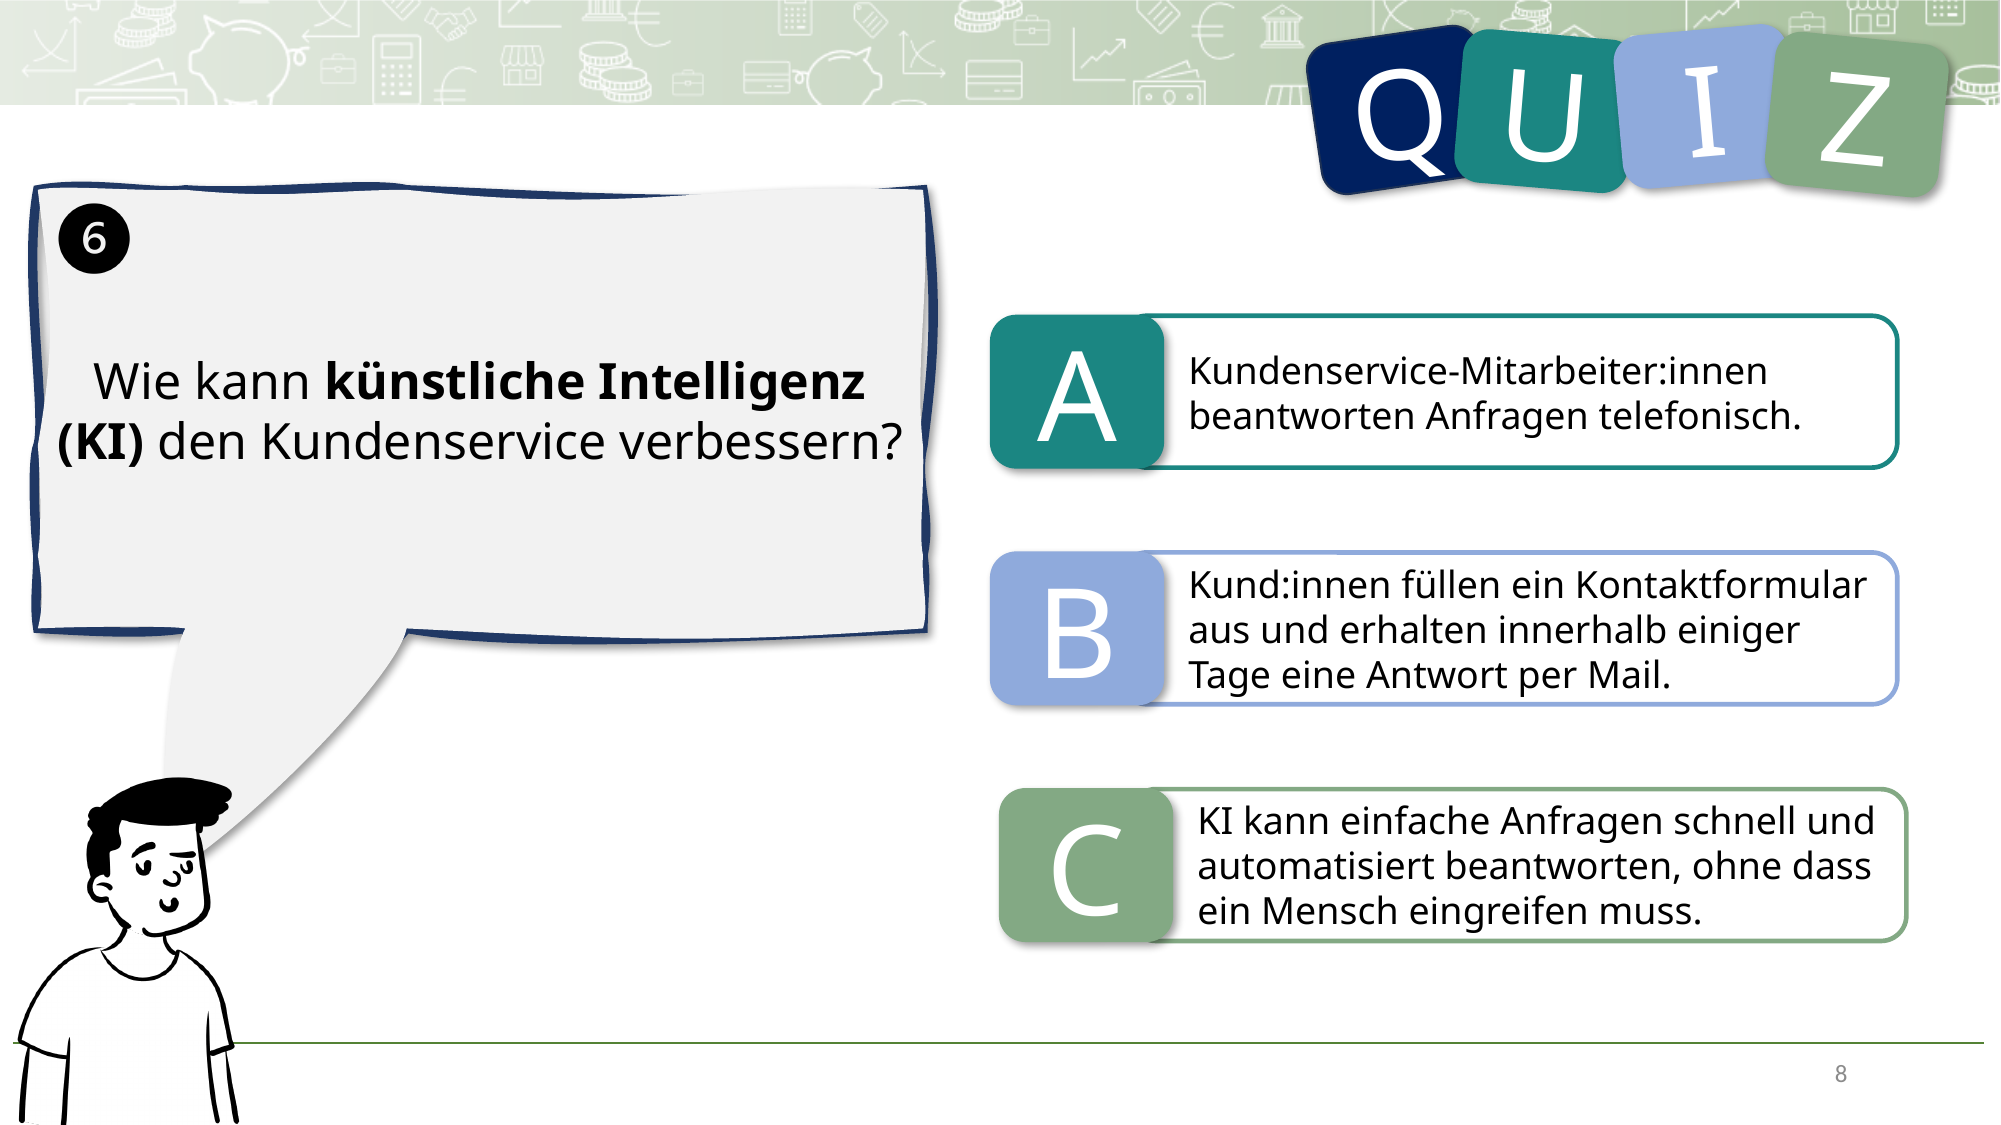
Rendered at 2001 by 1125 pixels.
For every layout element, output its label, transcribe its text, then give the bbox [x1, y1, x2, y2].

picture [49, 194, 139, 283]
text_box Wie kann künstliche Intelligenz (KI) den Kundenservice verbessern? [31, 185, 935, 826]
picture [8, 770, 248, 1125]
text_box Q [1305, 24, 1473, 196]
slide_number 8 [1412, 1042, 1863, 1103]
text_box Kundenservice-Mitarbeiter:innen beantworten Anfragen telefonisch. [1150, 314, 1899, 469]
text_box A [989, 314, 1165, 469]
picture [0, 0, 2000, 105]
text_box I [1613, 24, 1784, 189]
text_box Z [1764, 31, 1949, 198]
text_box U [1454, 29, 1625, 194]
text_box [990, 552, 1898, 705]
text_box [999, 789, 1907, 941]
